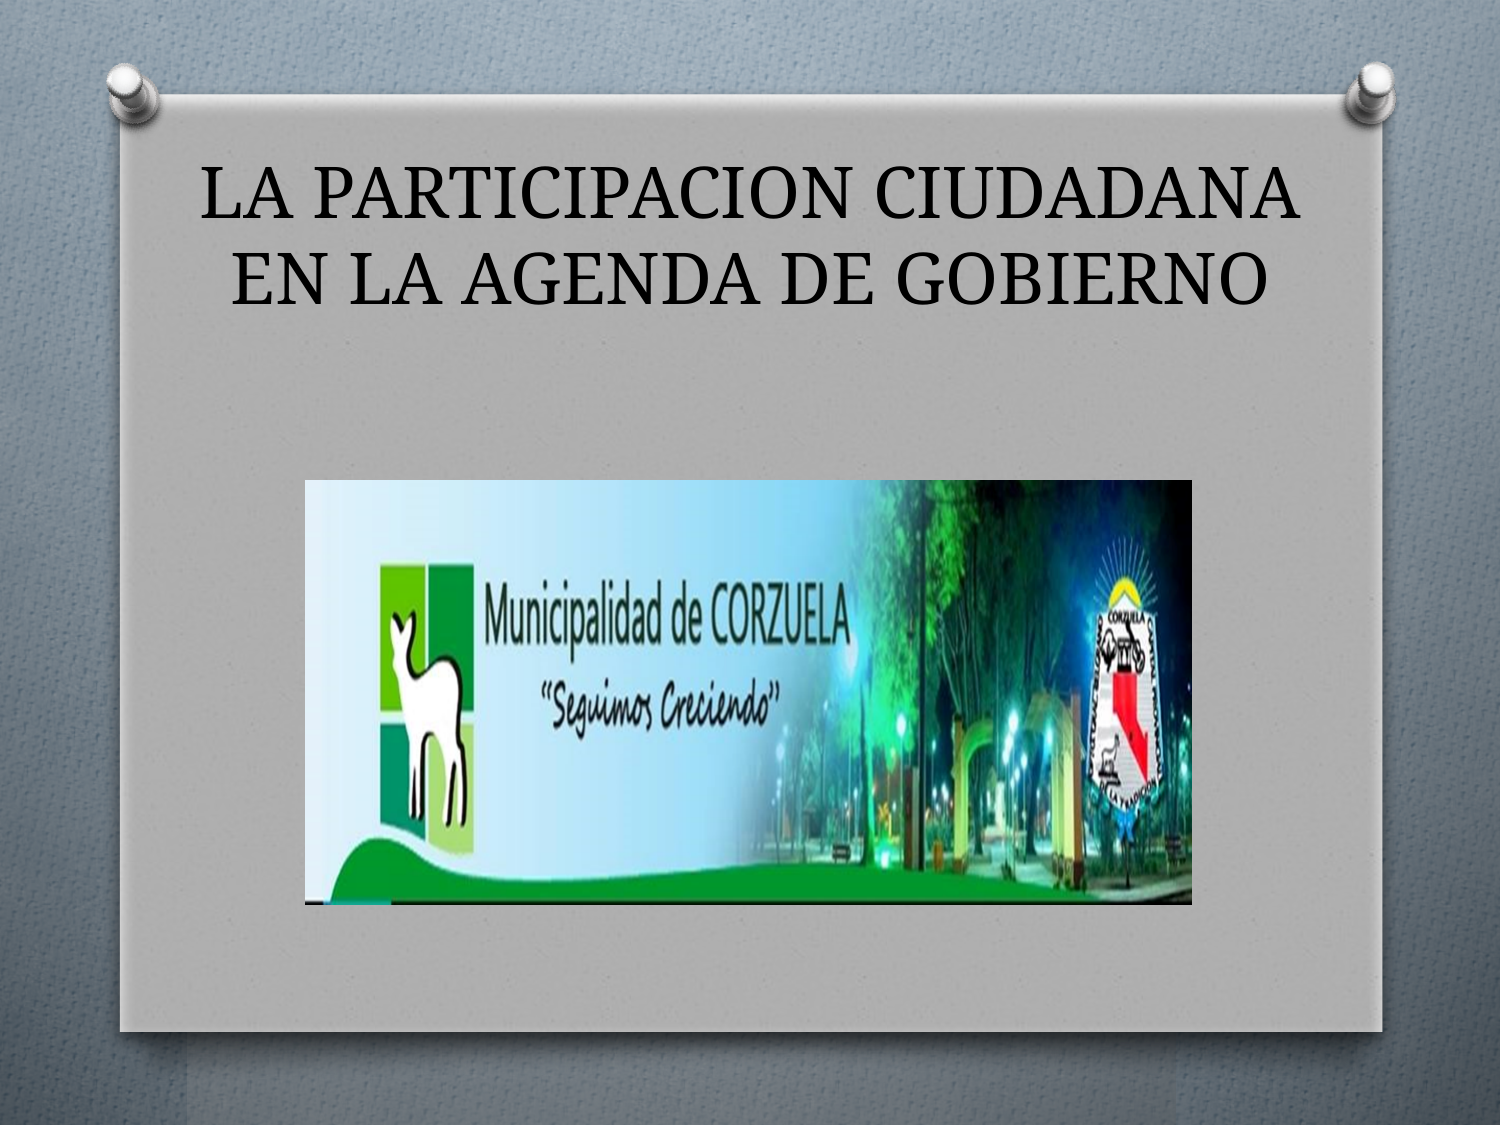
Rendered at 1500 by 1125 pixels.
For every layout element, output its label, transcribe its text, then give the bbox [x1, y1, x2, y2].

title LA PARTICIPACION CIUDADANA EN LA AGENDA DE GOBIERNO [179, 134, 1323, 332]
picture [1317, 35, 1439, 156]
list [304, 480, 1192, 906]
picture [75, 29, 198, 153]
